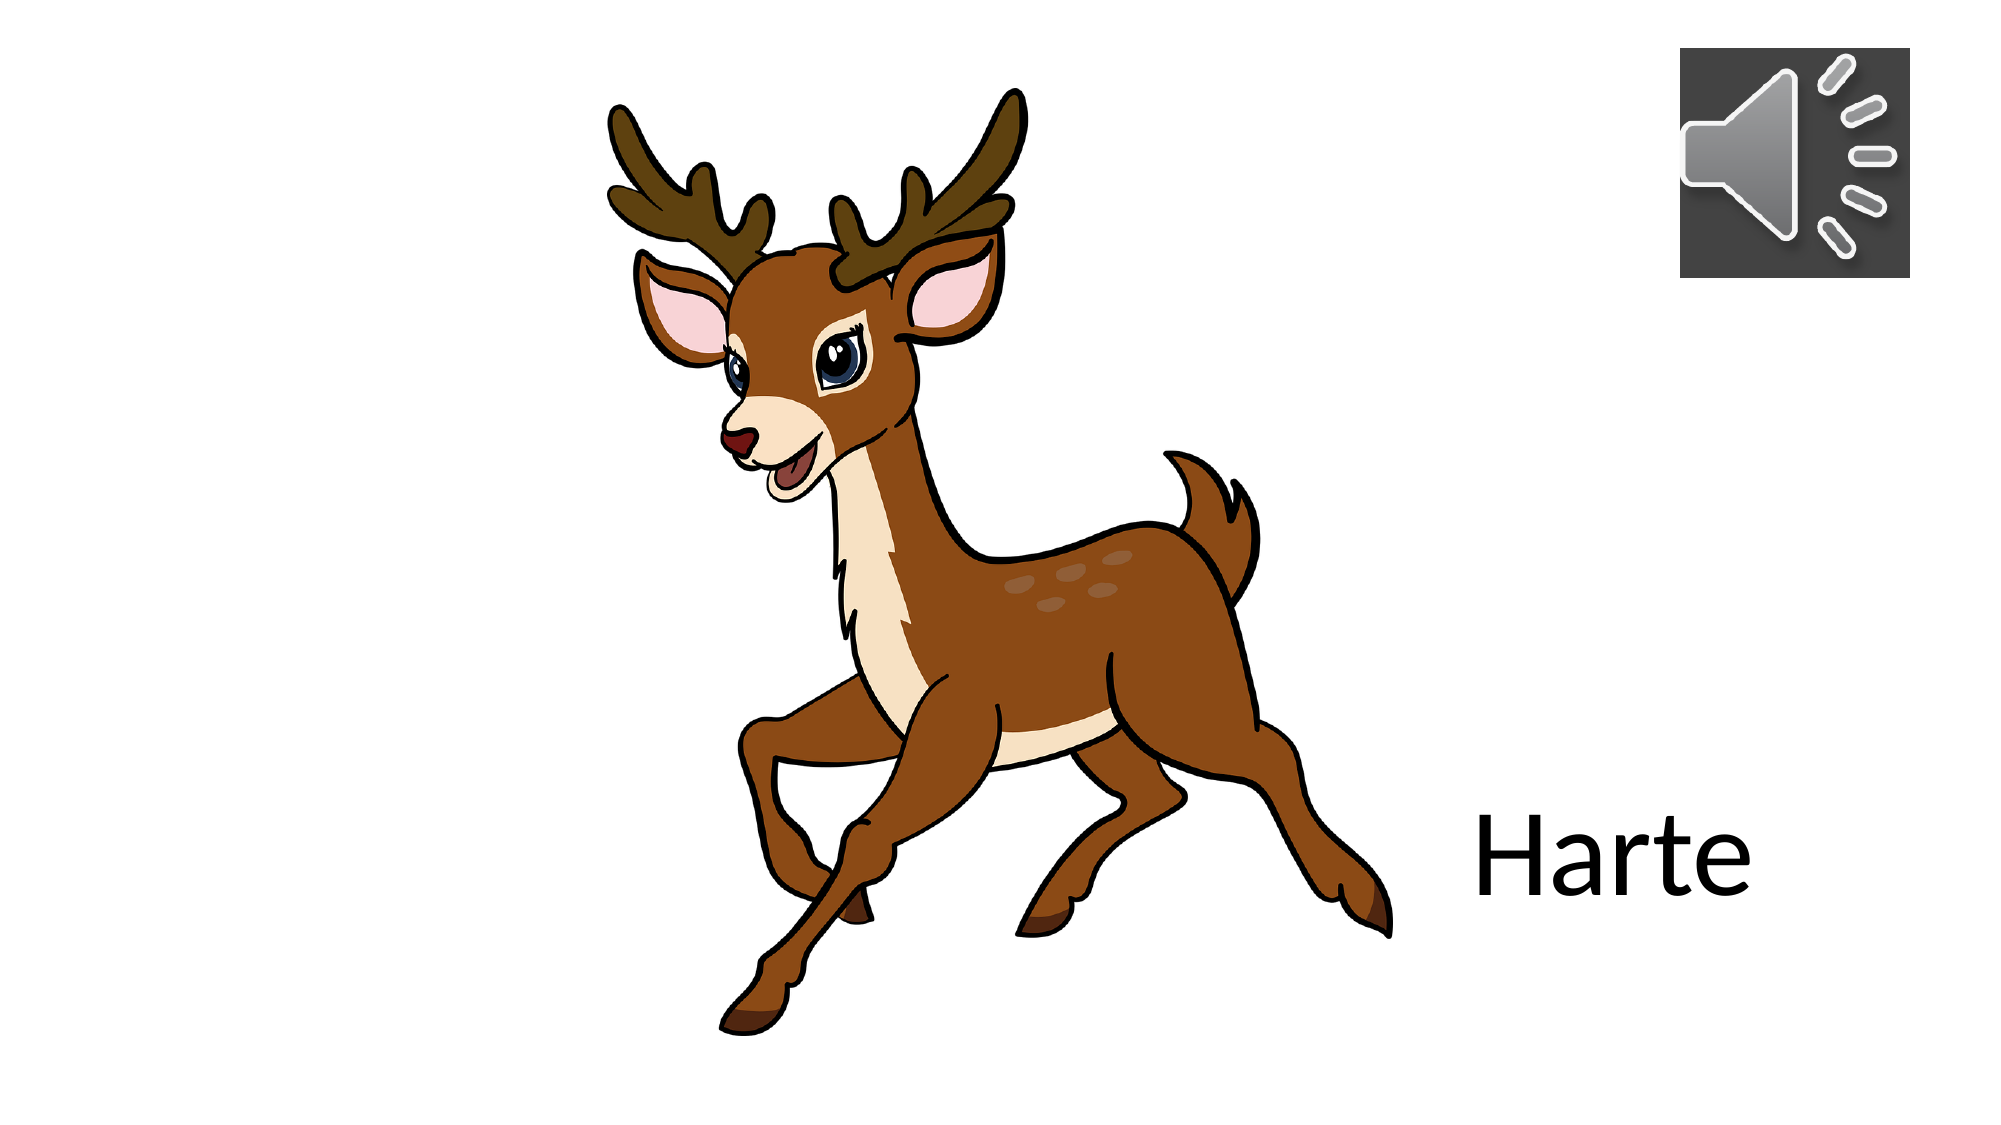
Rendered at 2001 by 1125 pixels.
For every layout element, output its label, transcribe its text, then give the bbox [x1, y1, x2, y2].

picture [607, 88, 1393, 1036]
picture [1678, 47, 1911, 279]
subtitle Harte [863, 780, 2000, 1052]
